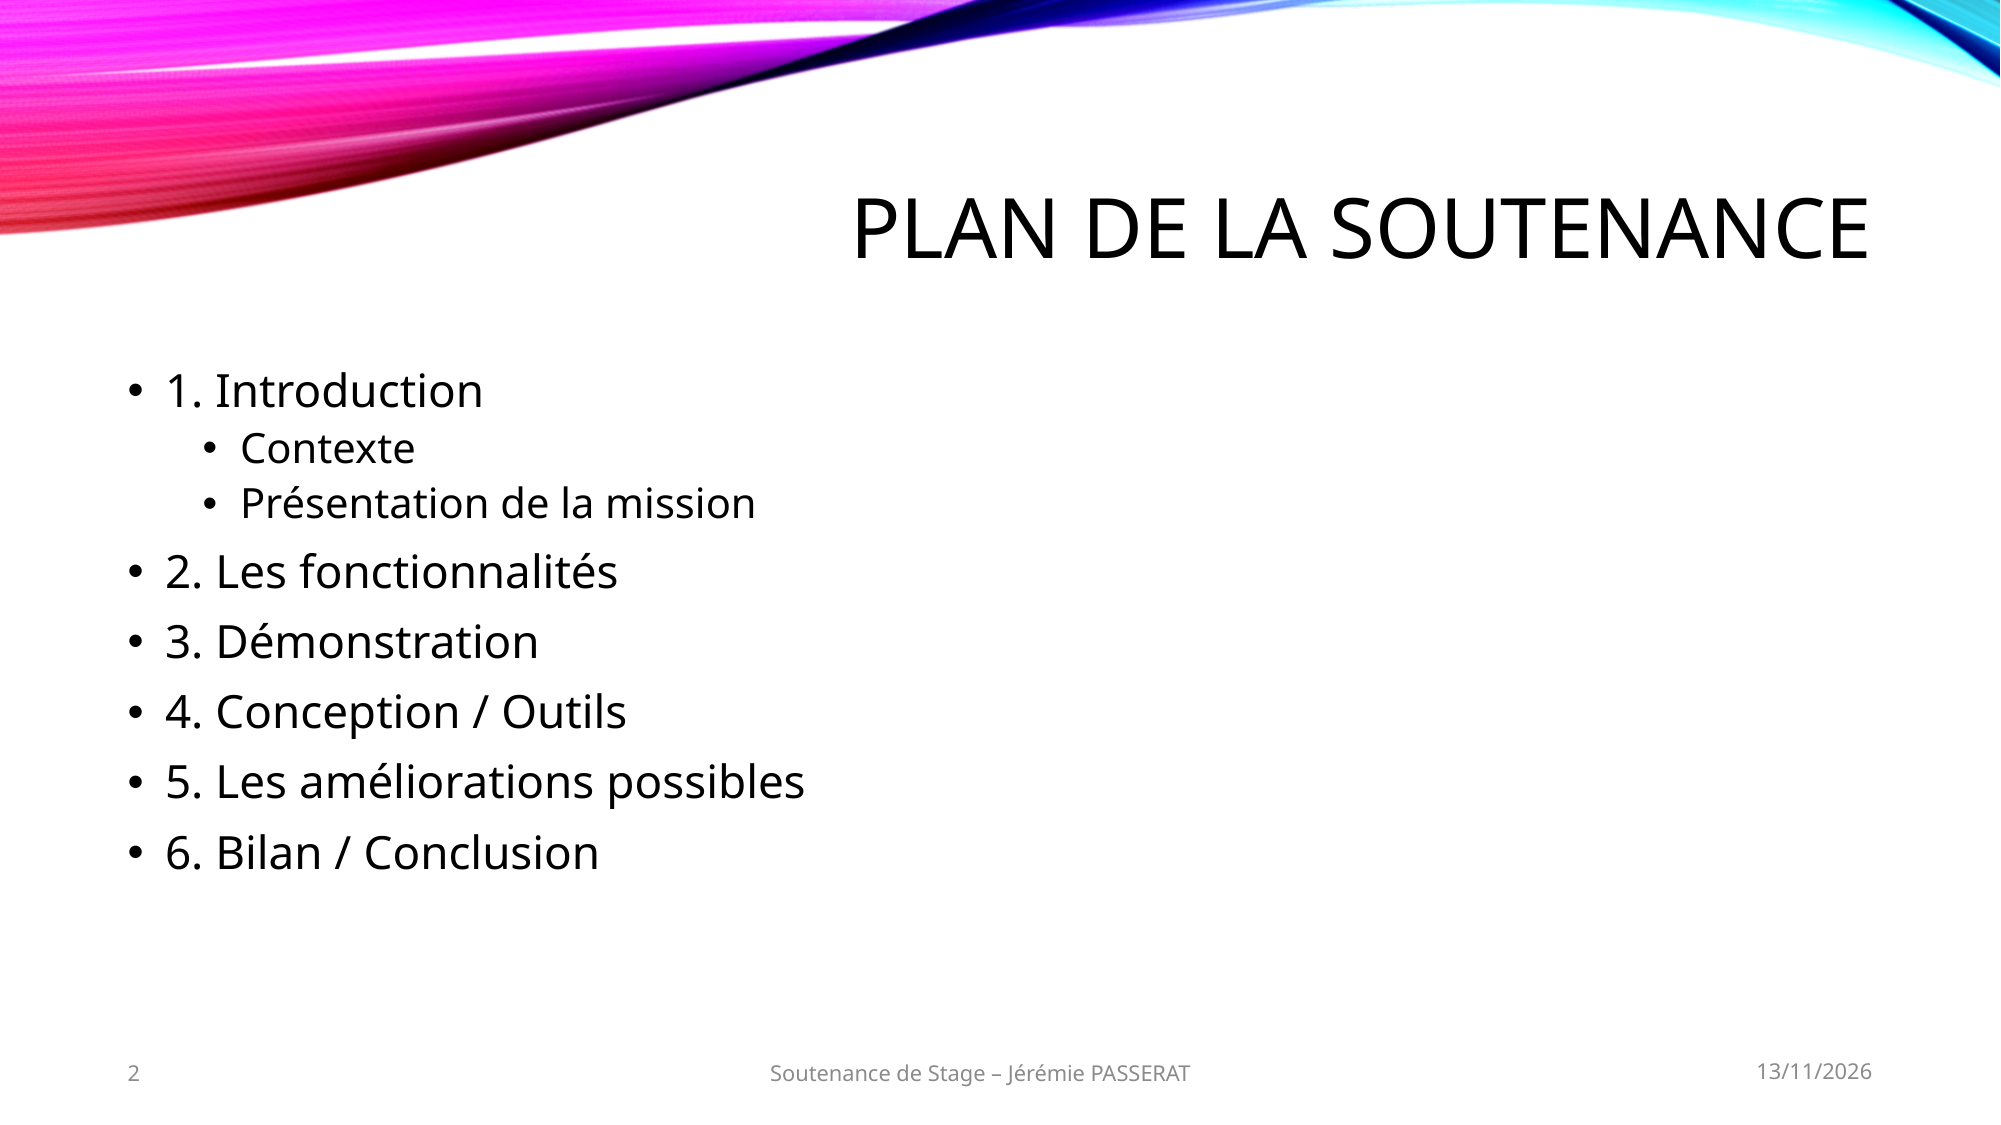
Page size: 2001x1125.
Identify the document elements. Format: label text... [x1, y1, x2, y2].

list 1. Introduction Contexte Présentation de la mission 2. Les fonctionnalités 3. Démonstration 4. Conception / Outils 5. Les améliorations possibles 6. Bilan / Conclusion [112, 360, 1888, 1021]
picture [0, 0, 2000, 237]
picture [1910, 0, 2000, 45]
text_box Soutenance de Stage – Jérémie PASSERAT [755, 1042, 1245, 1103]
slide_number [1410, 1042, 1888, 1103]
title Plan de la soutenance [474, 125, 1888, 338]
footer 2 [112, 1042, 449, 1103]
picture [1890, 0, 2000, 75]
